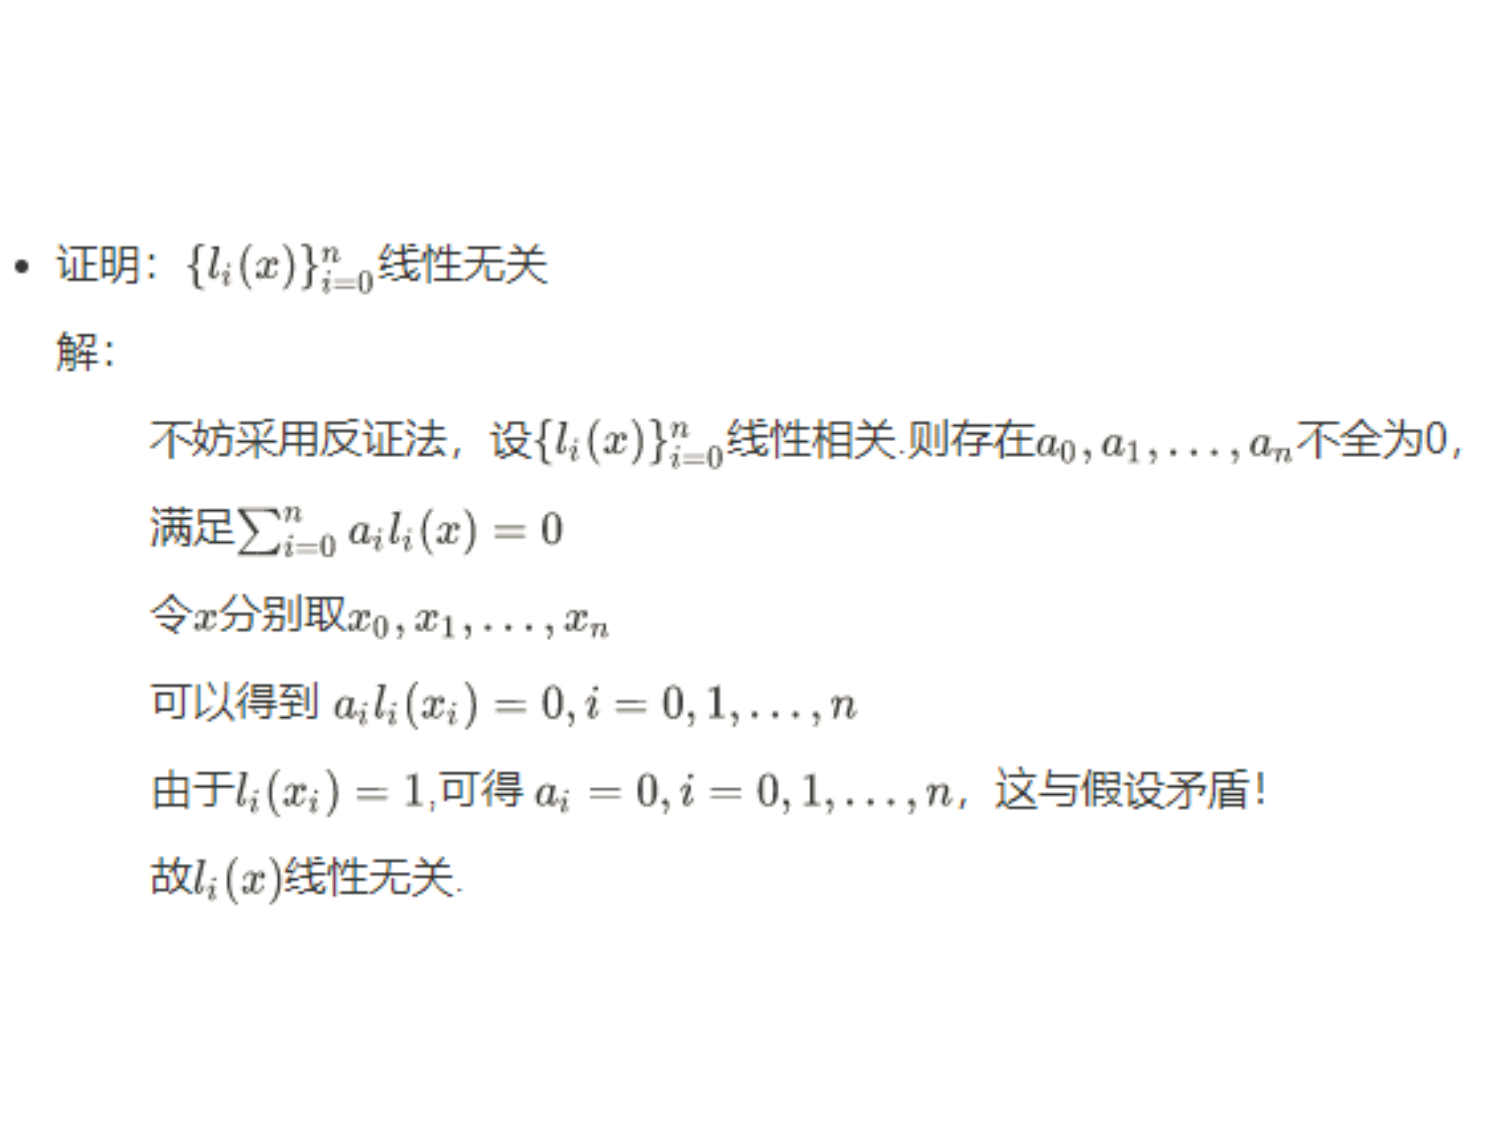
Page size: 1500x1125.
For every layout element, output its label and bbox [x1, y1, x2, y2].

picture [0, 234, 1469, 932]
